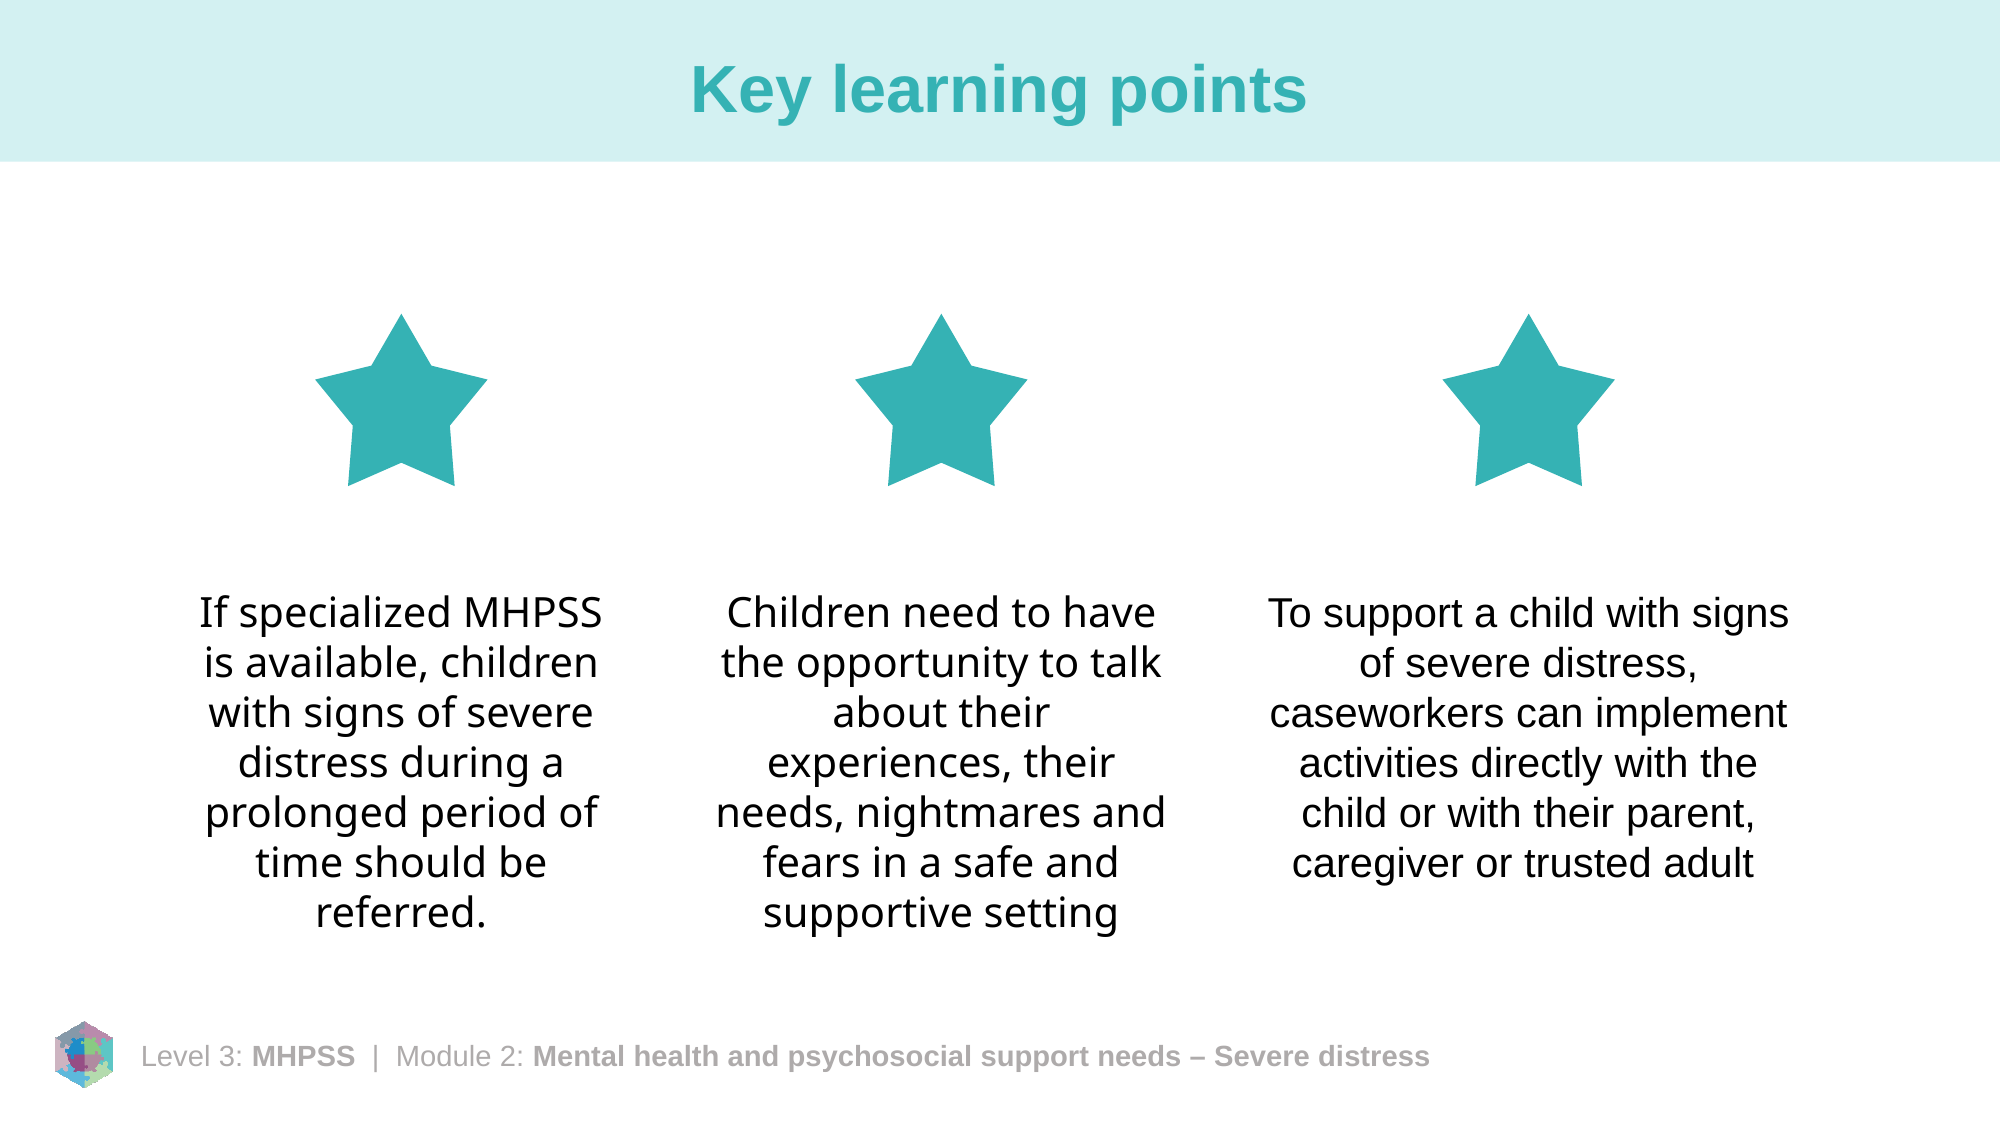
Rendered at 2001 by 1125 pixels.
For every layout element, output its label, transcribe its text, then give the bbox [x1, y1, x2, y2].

text_box [855, 313, 1028, 487]
text_box Children need to have the opportunity to talk about their experiences, their needs, nightmares and fears in a safe and supportive setting [700, 578, 1183, 944]
text_box [1442, 313, 1615, 487]
text_box If specialized MHPSS is available, children with signs of severe distress during a prolonged period of time should be referred. [184, 578, 619, 944]
text_box To support a child with signs of severe distress, caseworkers can implement activities directly with the child or with their parent, caregiver or trusted adult [1247, 578, 1810, 894]
title Key learning points [137, 19, 1863, 163]
picture [55, 1021, 113, 1088]
text_box [315, 313, 488, 487]
